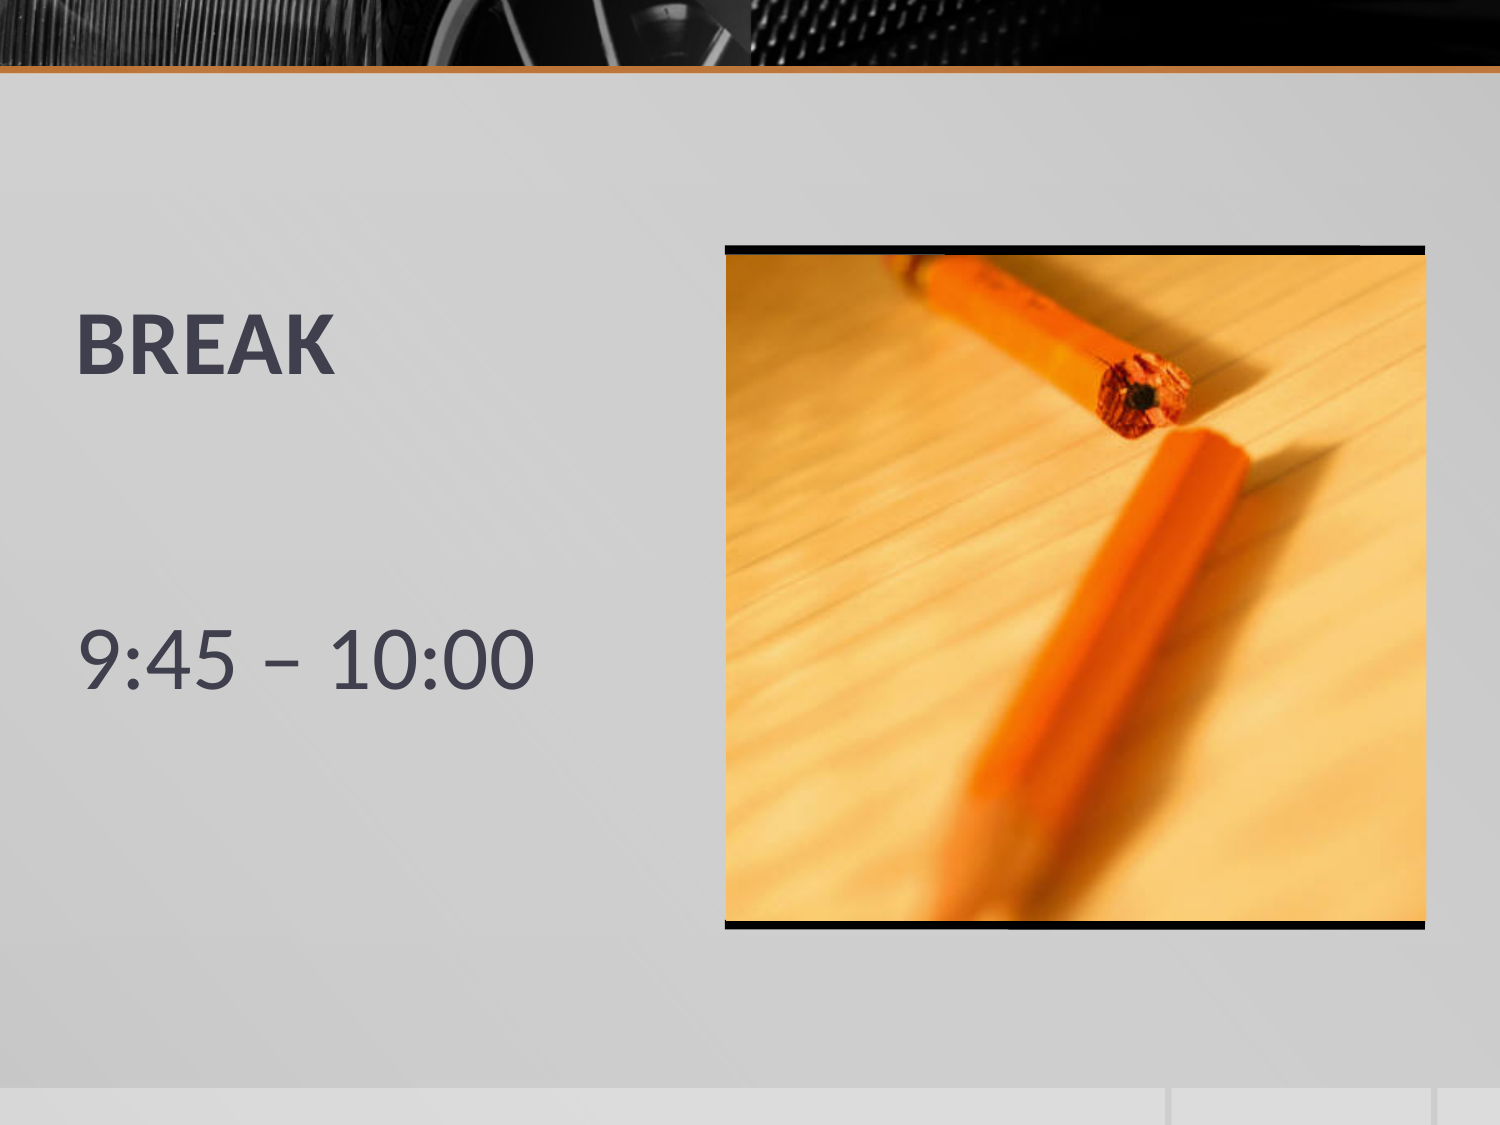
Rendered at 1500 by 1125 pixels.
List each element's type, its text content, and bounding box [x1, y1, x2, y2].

title BREAK [75, 250, 626, 401]
picture [725, 254, 1427, 922]
picture [0, 0, 1500, 66]
list 9:45 – 10:00 [75, 412, 626, 926]
